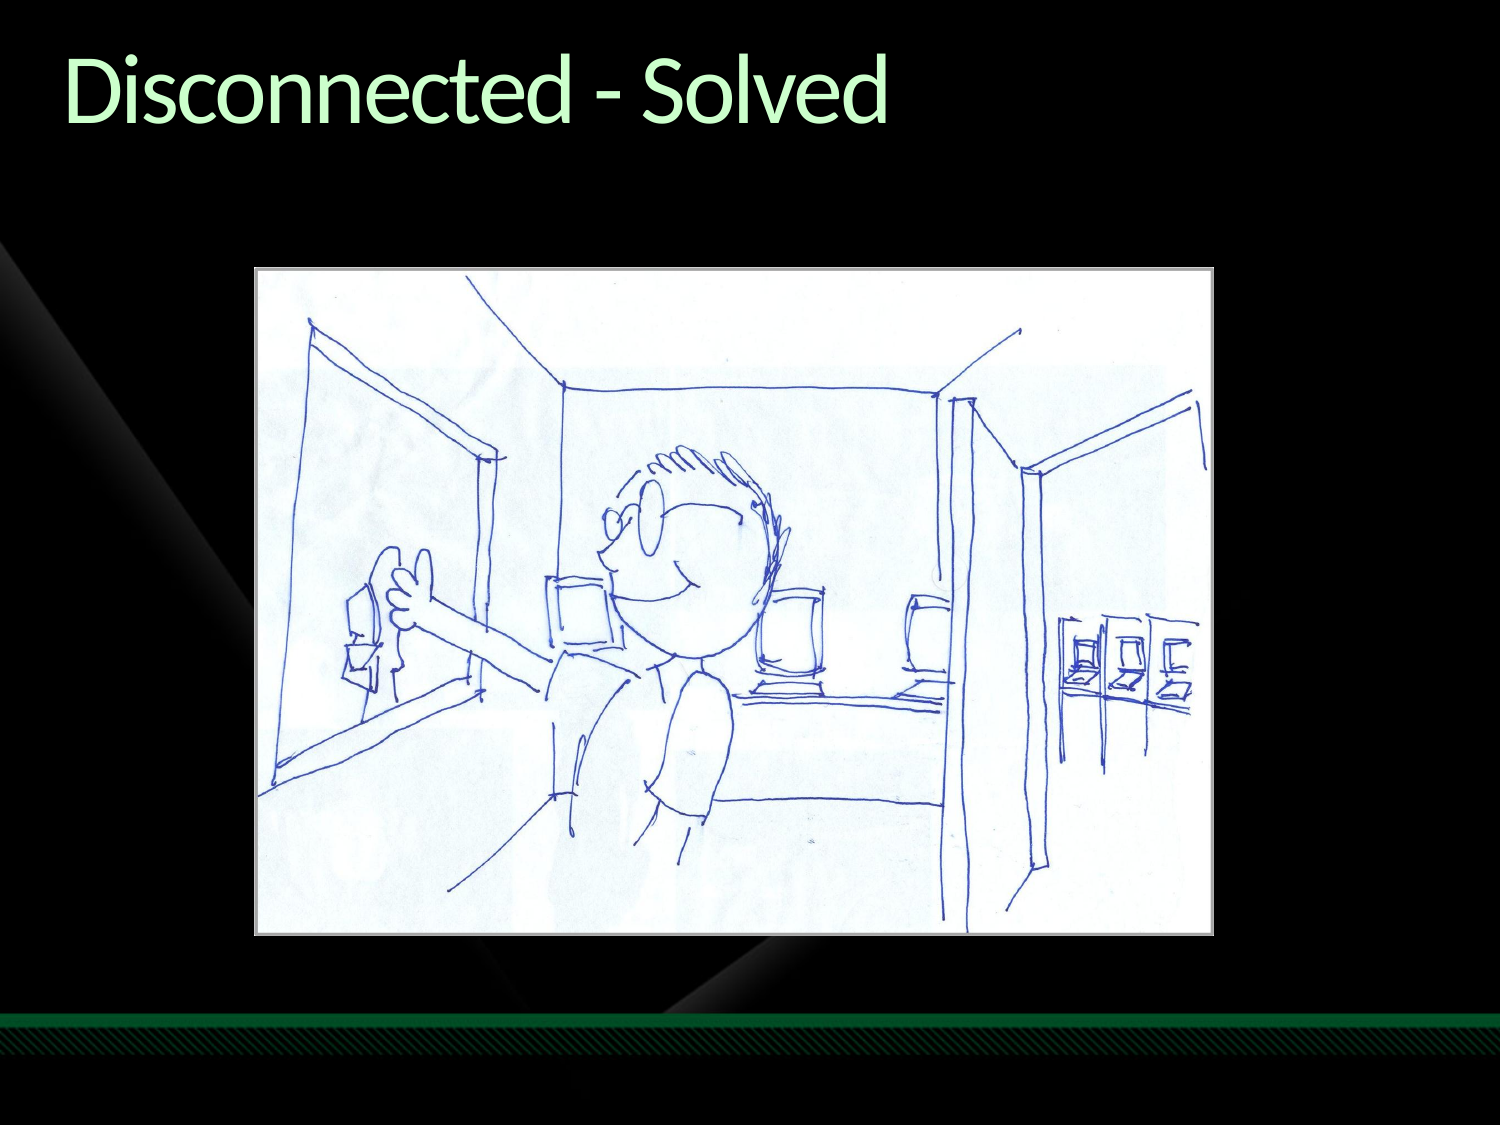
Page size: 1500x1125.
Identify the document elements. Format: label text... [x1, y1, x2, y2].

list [254, 267, 1214, 936]
title Disconnected - Solved [62, 37, 1438, 147]
picture [0, 0, 1500, 1125]
